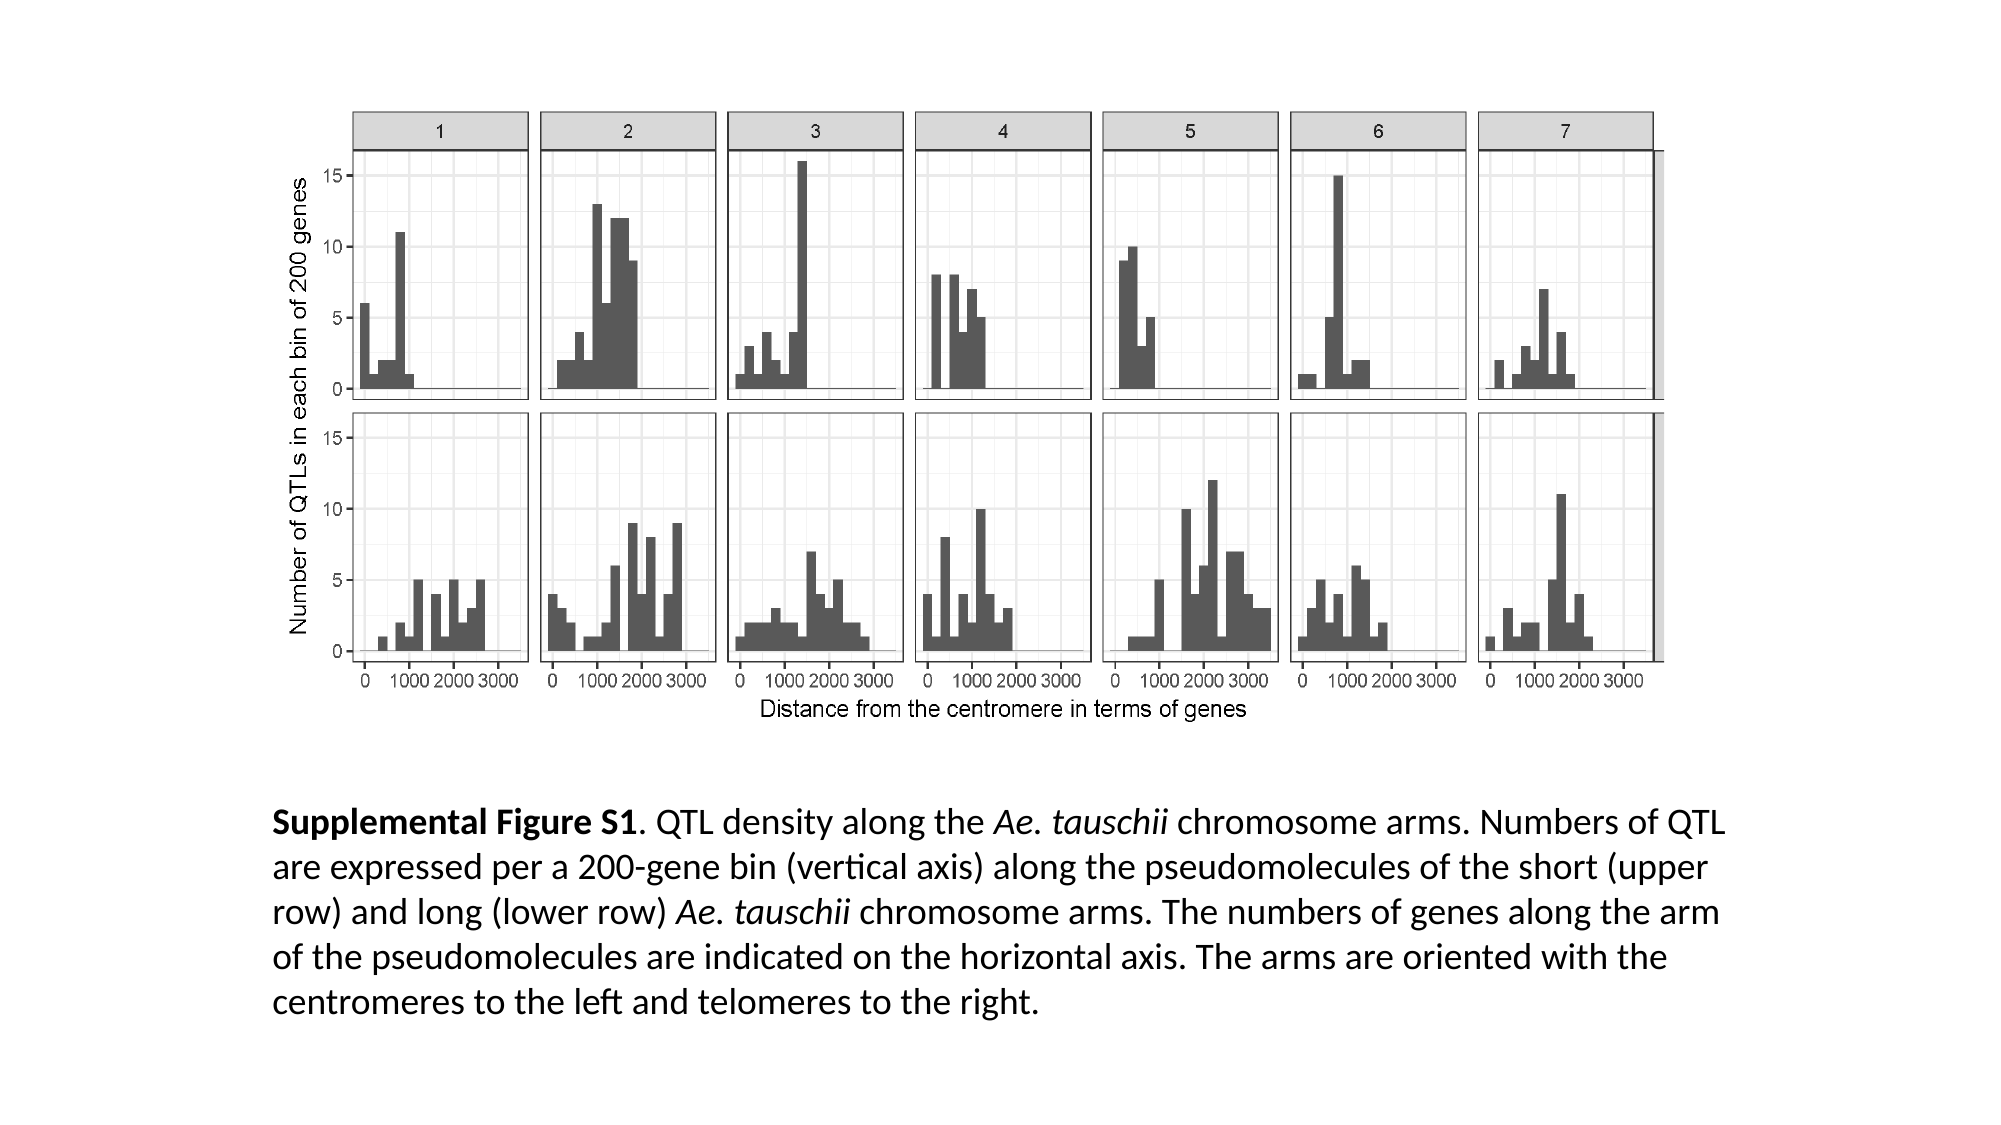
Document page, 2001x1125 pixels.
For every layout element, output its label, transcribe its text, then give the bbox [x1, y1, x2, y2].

text_box Supplemental Figure S1. QTL density along the Ae. tauschii chromosome arms. Numbers of QTL are expressed per a 200-gene bin (vertical axis) along the pseudomolecules of the short (upper row) and long (lower row) Ae. tauschii chromosome arms. The numbers of genes along the arm of the pseudomolecules are indicated on the horizontal axis. The arms are oriented with the centromeres to the left and telomeres to the right. [257, 789, 1747, 1030]
picture [175, 99, 1665, 790]
